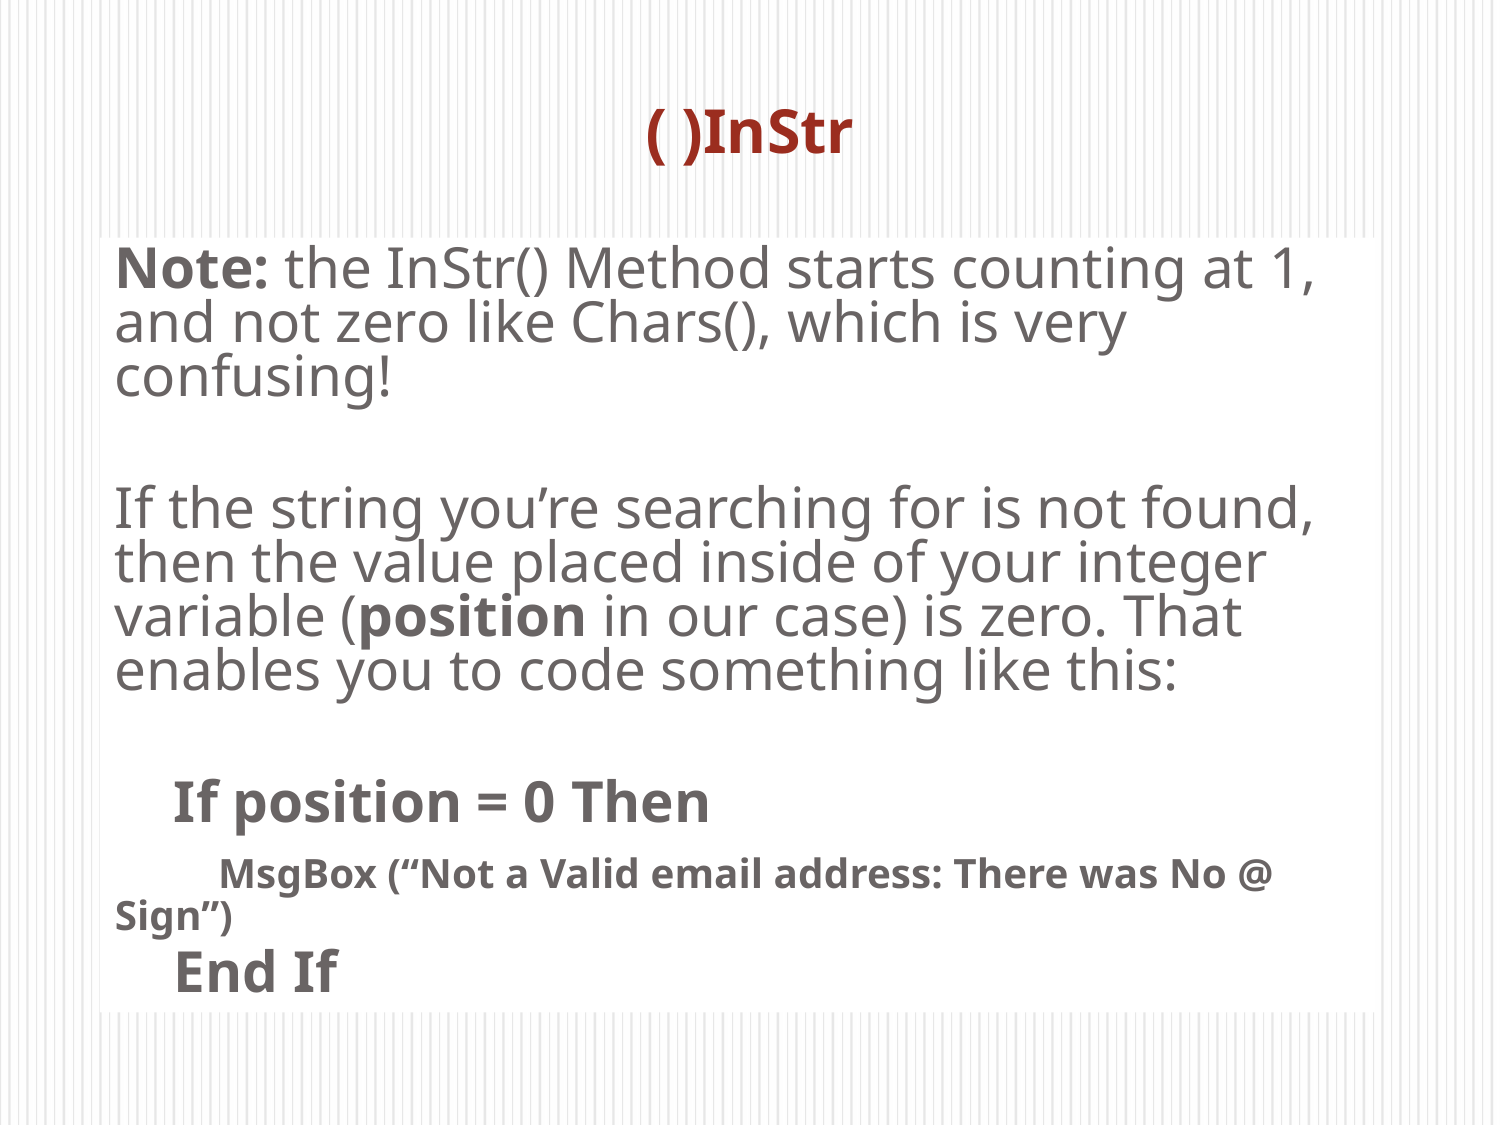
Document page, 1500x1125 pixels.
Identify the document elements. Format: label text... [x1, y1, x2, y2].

title InStr( ) [74, 12, 1426, 254]
subtitle Note: the InStr() Method starts counting at 1, and not zero like Chars(), which is very confusing! If the string you’re searching for is not found, then the value placed inside of your integer variable (position in our case) is zero. That enables you to code something like this: If position = 0 Then MsgBox (“Not a Valid email address: There was No @ Sign”) End If [99, 254, 1376, 1013]
